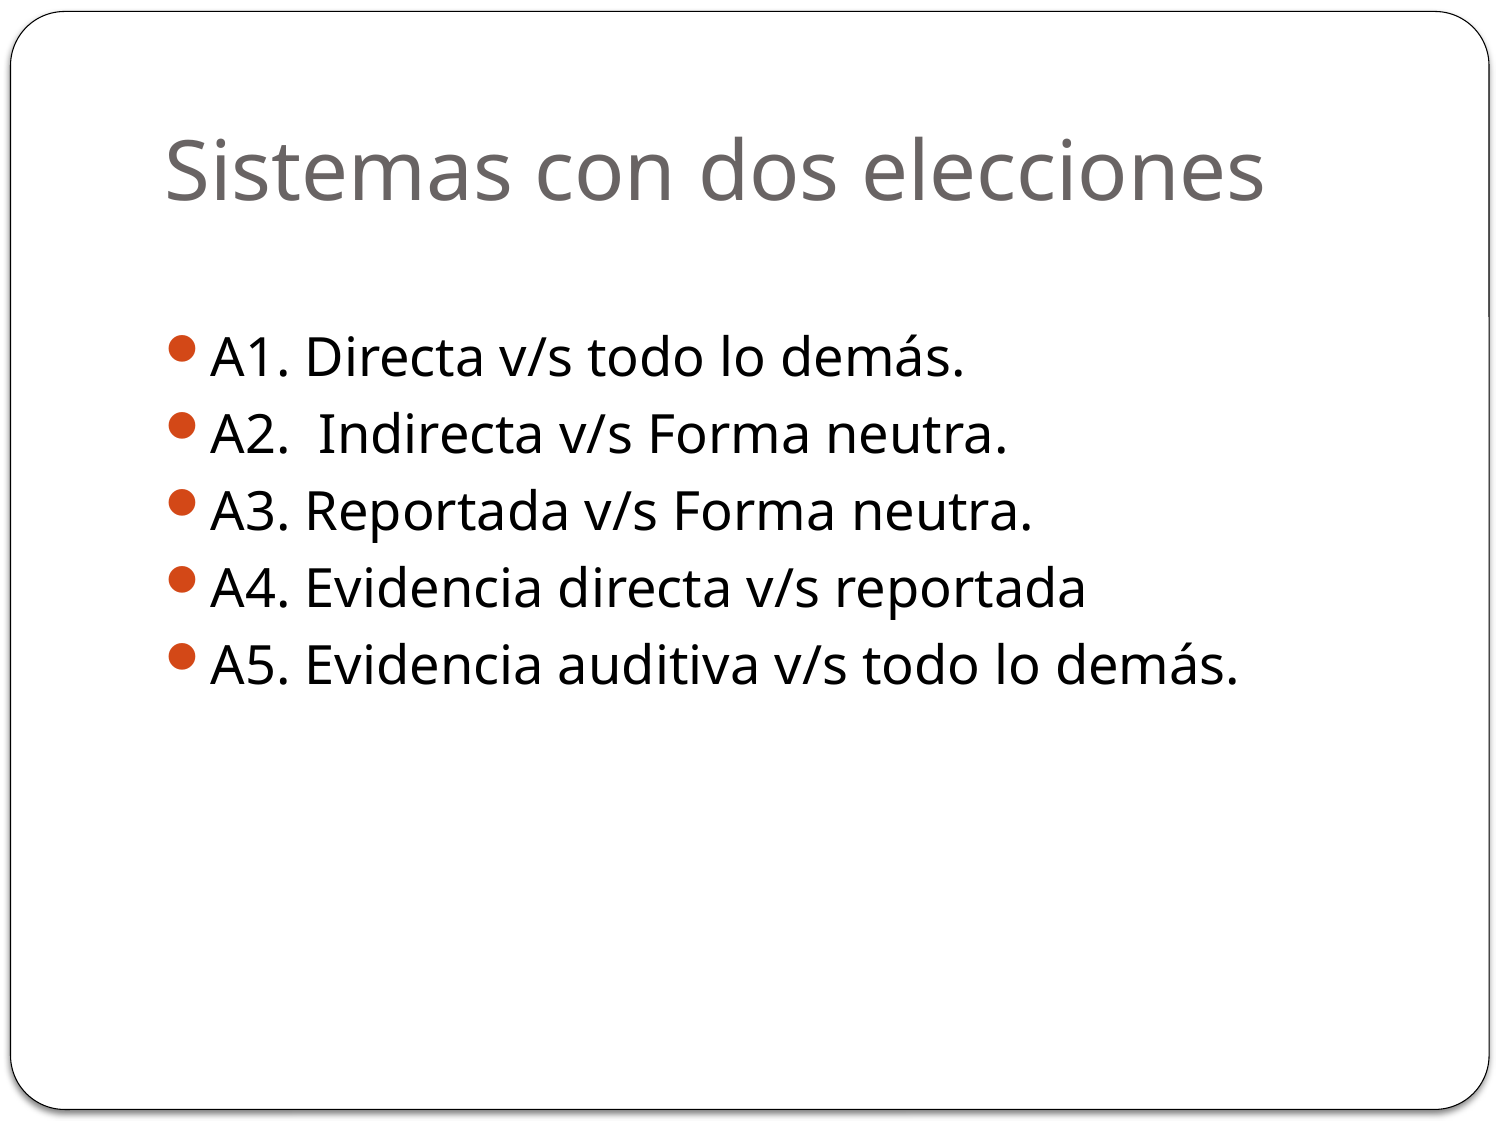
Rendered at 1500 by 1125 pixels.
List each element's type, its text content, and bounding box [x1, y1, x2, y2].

list A1. Directa v/s todo lo demás. A2. Indirecta v/s Forma neutra. A3. Reportada v/s Forma neutra. A4. Evidencia directa v/s reportada A5. Evidencia auditiva v/s todo lo demás. [150, 237, 1425, 988]
title Sistemas con dos elecciones [150, 45, 1425, 233]
